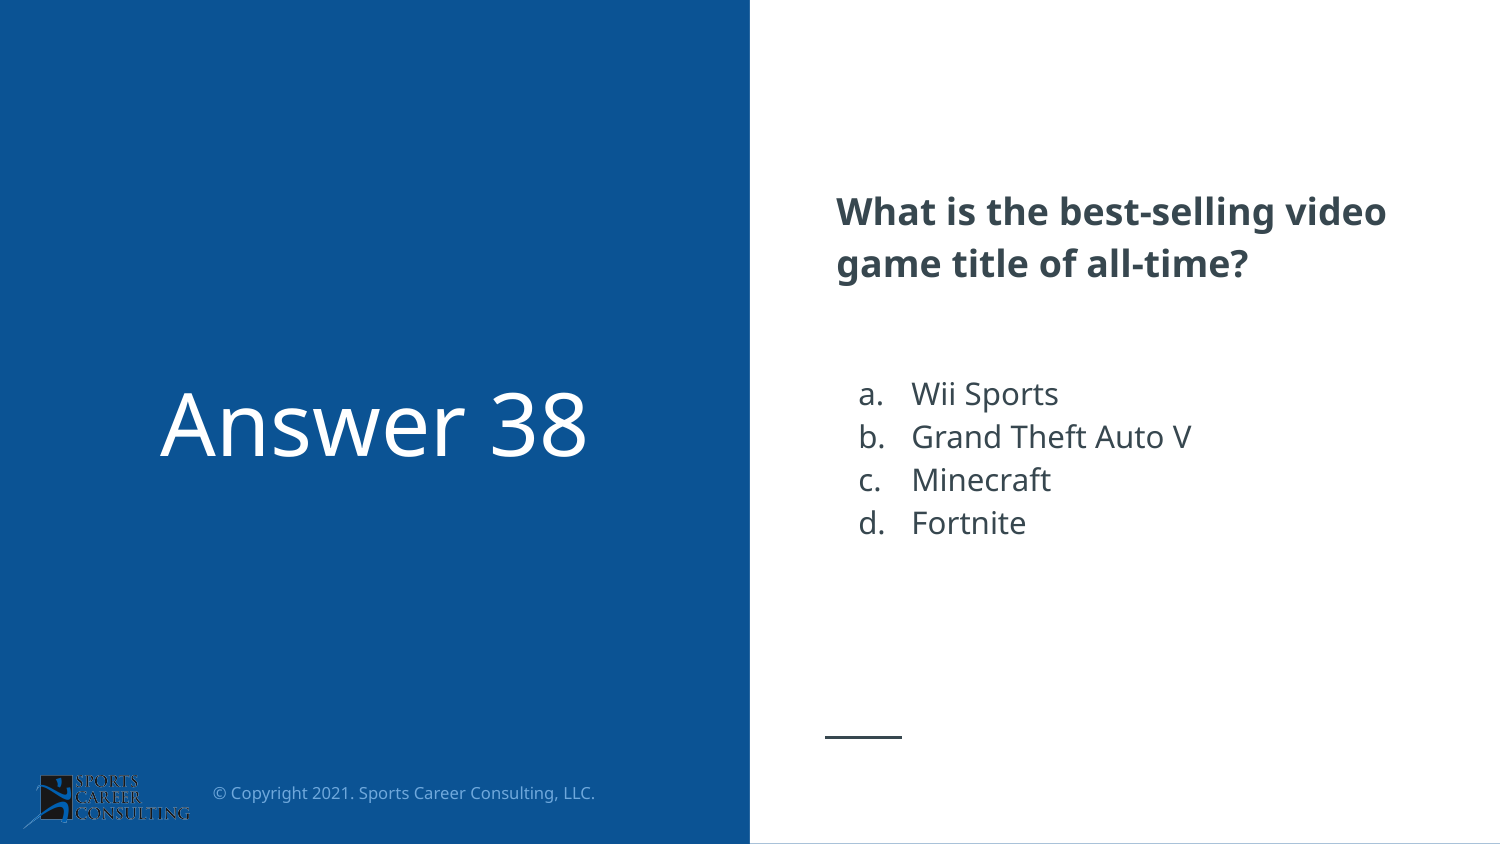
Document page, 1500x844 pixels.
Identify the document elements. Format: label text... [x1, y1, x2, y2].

picture [22, 774, 190, 829]
title Answer 38 [43, 298, 708, 546]
list What is the best-selling video game title of all-time? Wii Sports Grand Theft Auto V Minecraft Fortnite [821, 118, 1486, 725]
text_box © Copyright 2021. Sports Career Consulting, LLC. [197, 767, 750, 838]
